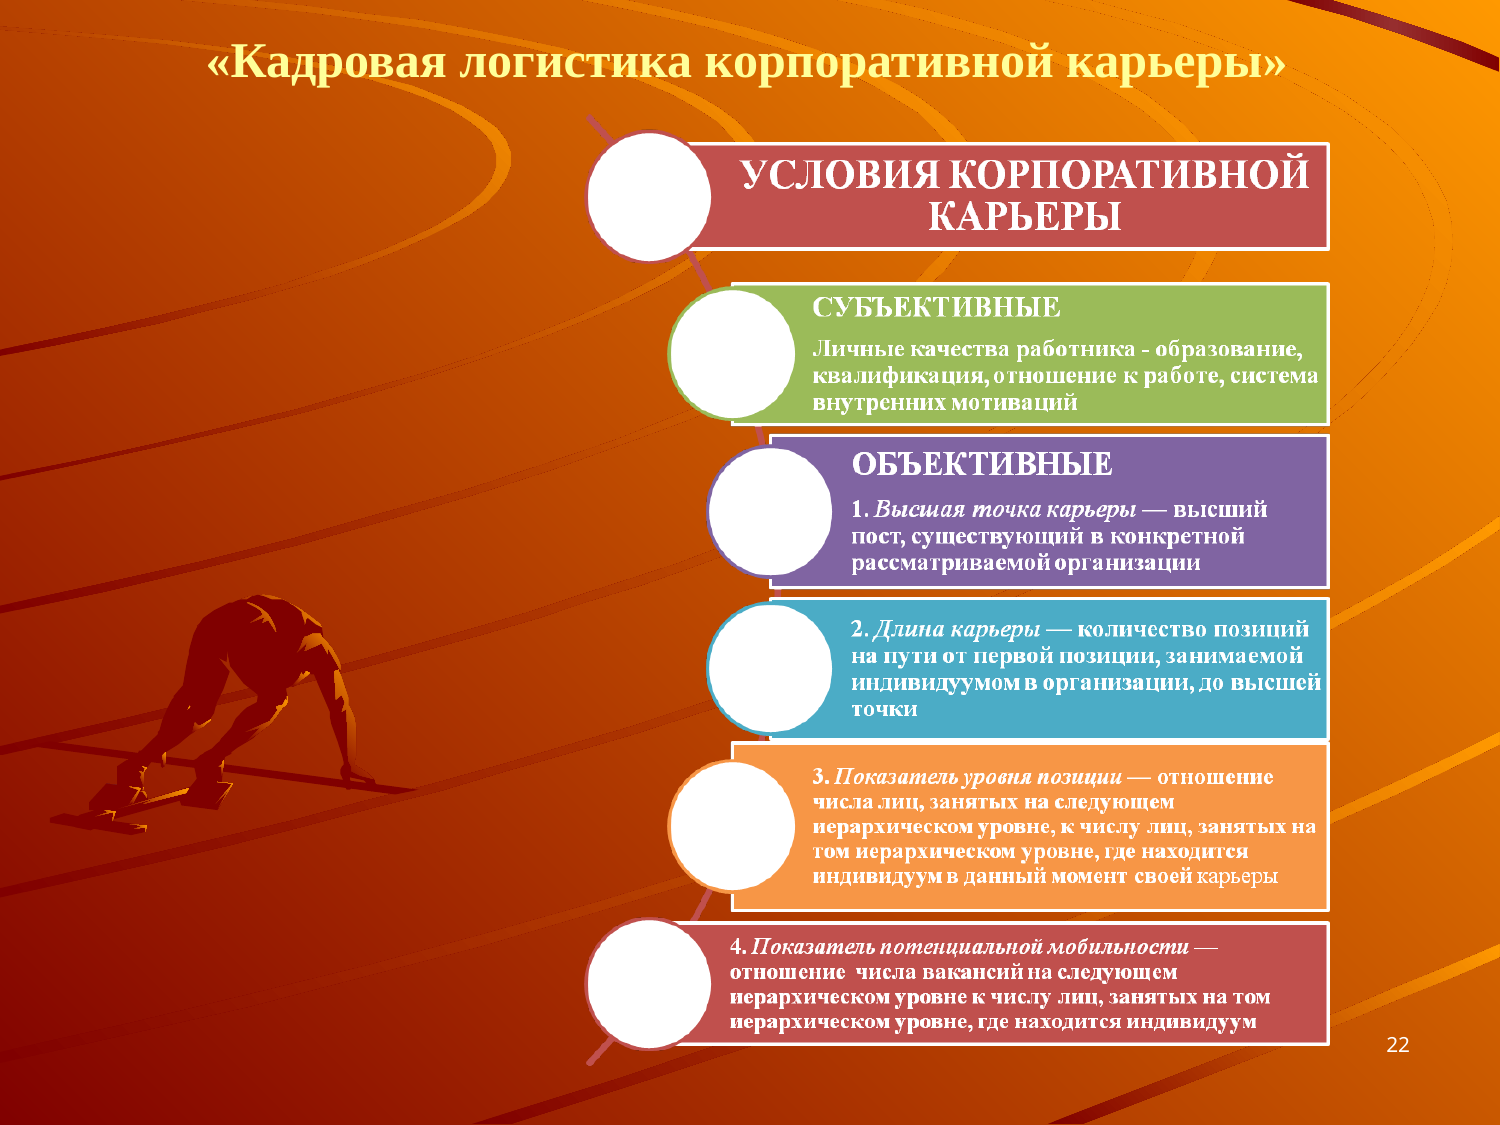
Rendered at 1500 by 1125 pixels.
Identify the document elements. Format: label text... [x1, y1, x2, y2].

title «Кадровая логистика корпоративной карьеры» [76, 30, 1428, 96]
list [572, 54, 1341, 1125]
slide_number 22 [1345, 1023, 1426, 1100]
